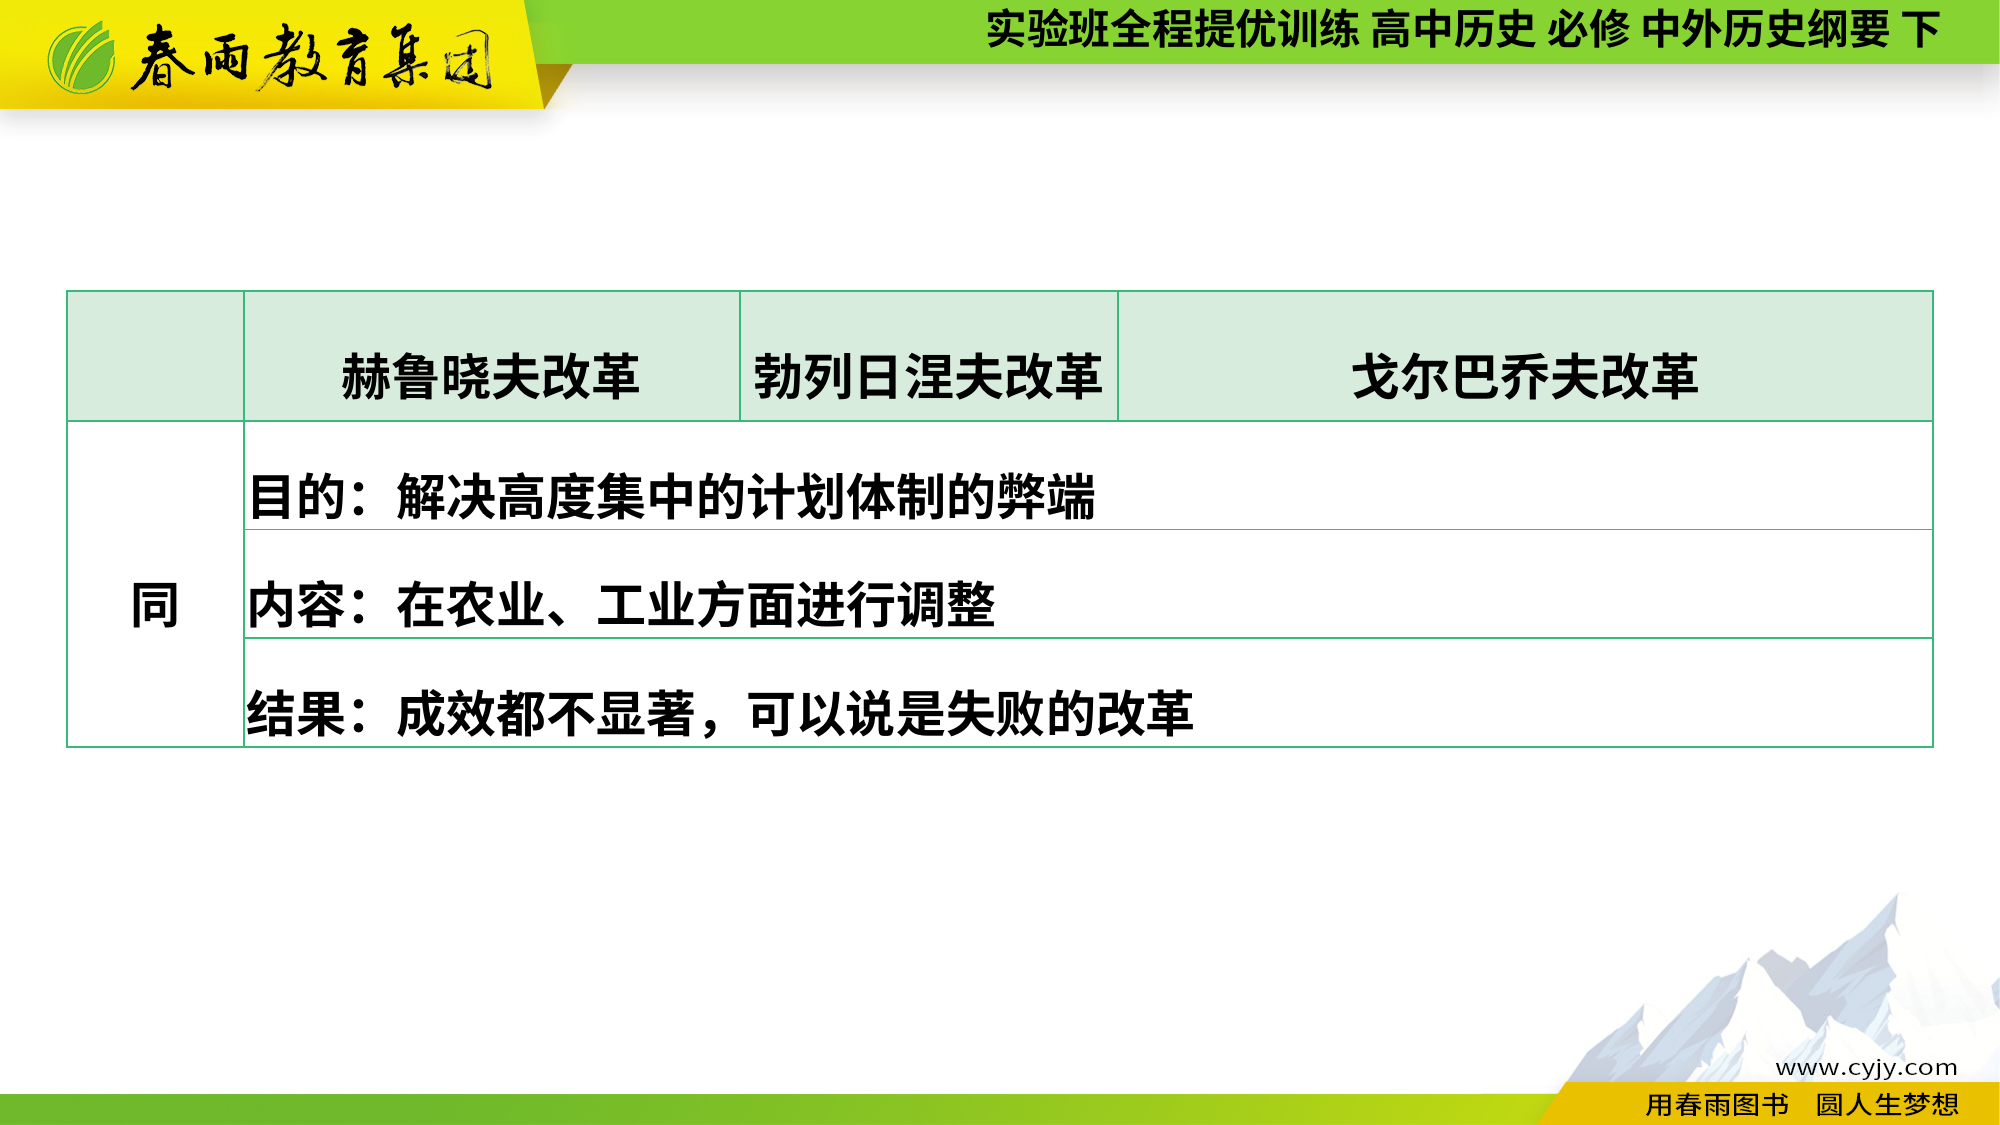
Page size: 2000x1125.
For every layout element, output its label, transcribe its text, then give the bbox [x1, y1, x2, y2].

table_header 赫鲁晓夫改革 [245, 292, 739, 420]
table_cell 同 [68, 422, 243, 746]
picture [0, 0, 2000, 1125]
table_header 勃列日涅夫改革 [741, 292, 1117, 420]
table_header 戈尔巴乔夫改革 [1119, 292, 1932, 420]
table_cell 结果：成效都不显著，可以说是失败的改革 [245, 639, 1932, 746]
table_header [68, 292, 243, 420]
table_cell 目的：解决高度集中的计划体制的弊端 [245, 422, 1932, 529]
table_cell 内容：在农业、工业方面进行调整 [245, 530, 1932, 637]
